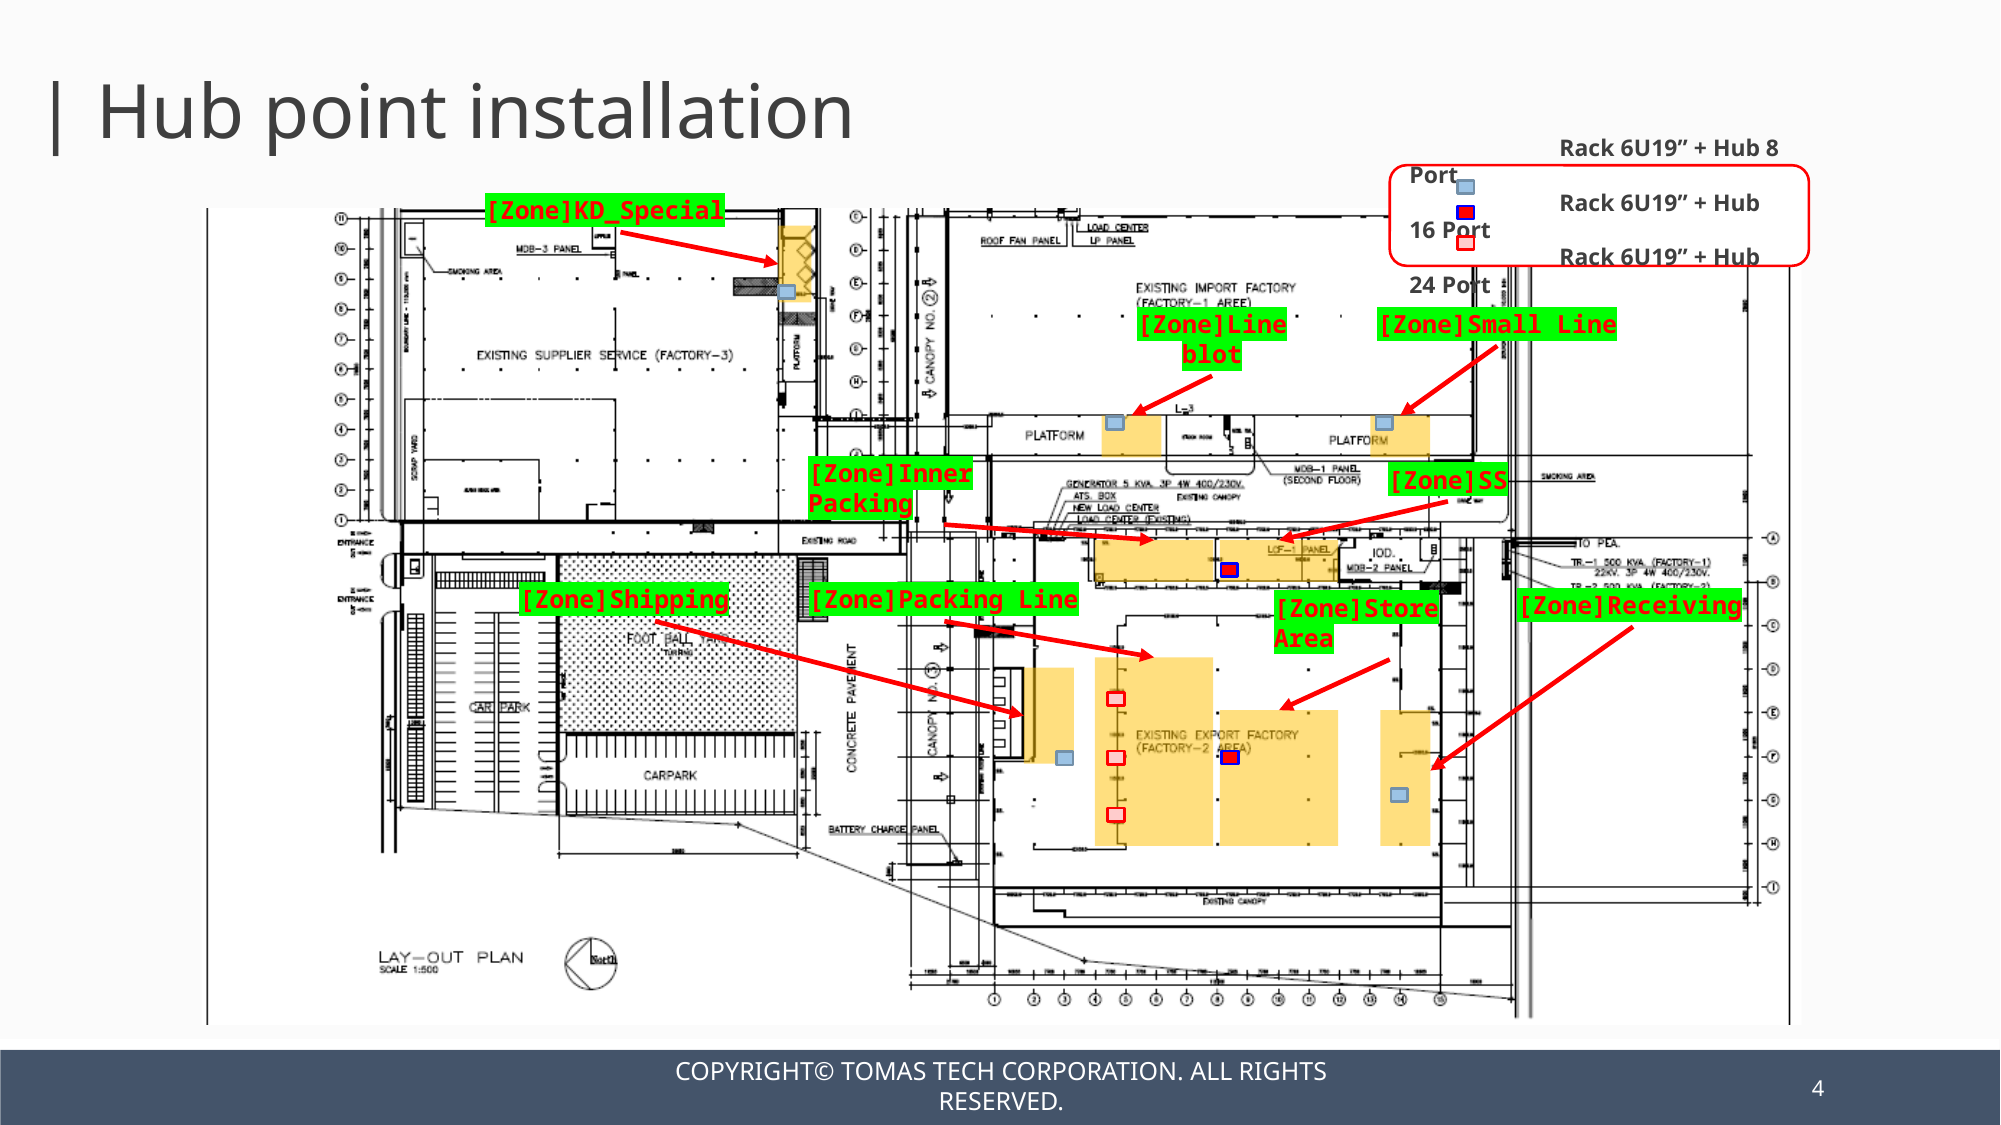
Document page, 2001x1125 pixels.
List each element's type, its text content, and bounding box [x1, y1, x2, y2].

slide_number 4 [1624, 1059, 1840, 1120]
text_box | Hub point installation [20, 56, 872, 161]
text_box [1429, 626, 1634, 772]
picture [201, 208, 1803, 1025]
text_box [1130, 346, 1213, 417]
footer Copyright© TOMAS TECH CORPORATION. All rights reserved. [606, 1055, 1398, 1116]
text_box Rack 6U19” + Hub 8 Port Rack 6U19” + Hub 16 Port Rack 6U19” + Hub 24 Port [1388, 163, 1811, 256]
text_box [1278, 501, 1449, 541]
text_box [1030, 621, 1155, 658]
text_box [Zone]KD_Special [469, 187, 771, 206]
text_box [620, 232, 779, 265]
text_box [654, 621, 1025, 717]
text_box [1399, 346, 1498, 417]
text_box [1278, 629, 1391, 711]
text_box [943, 494, 1155, 541]
text_box [1456, 179, 1475, 195]
